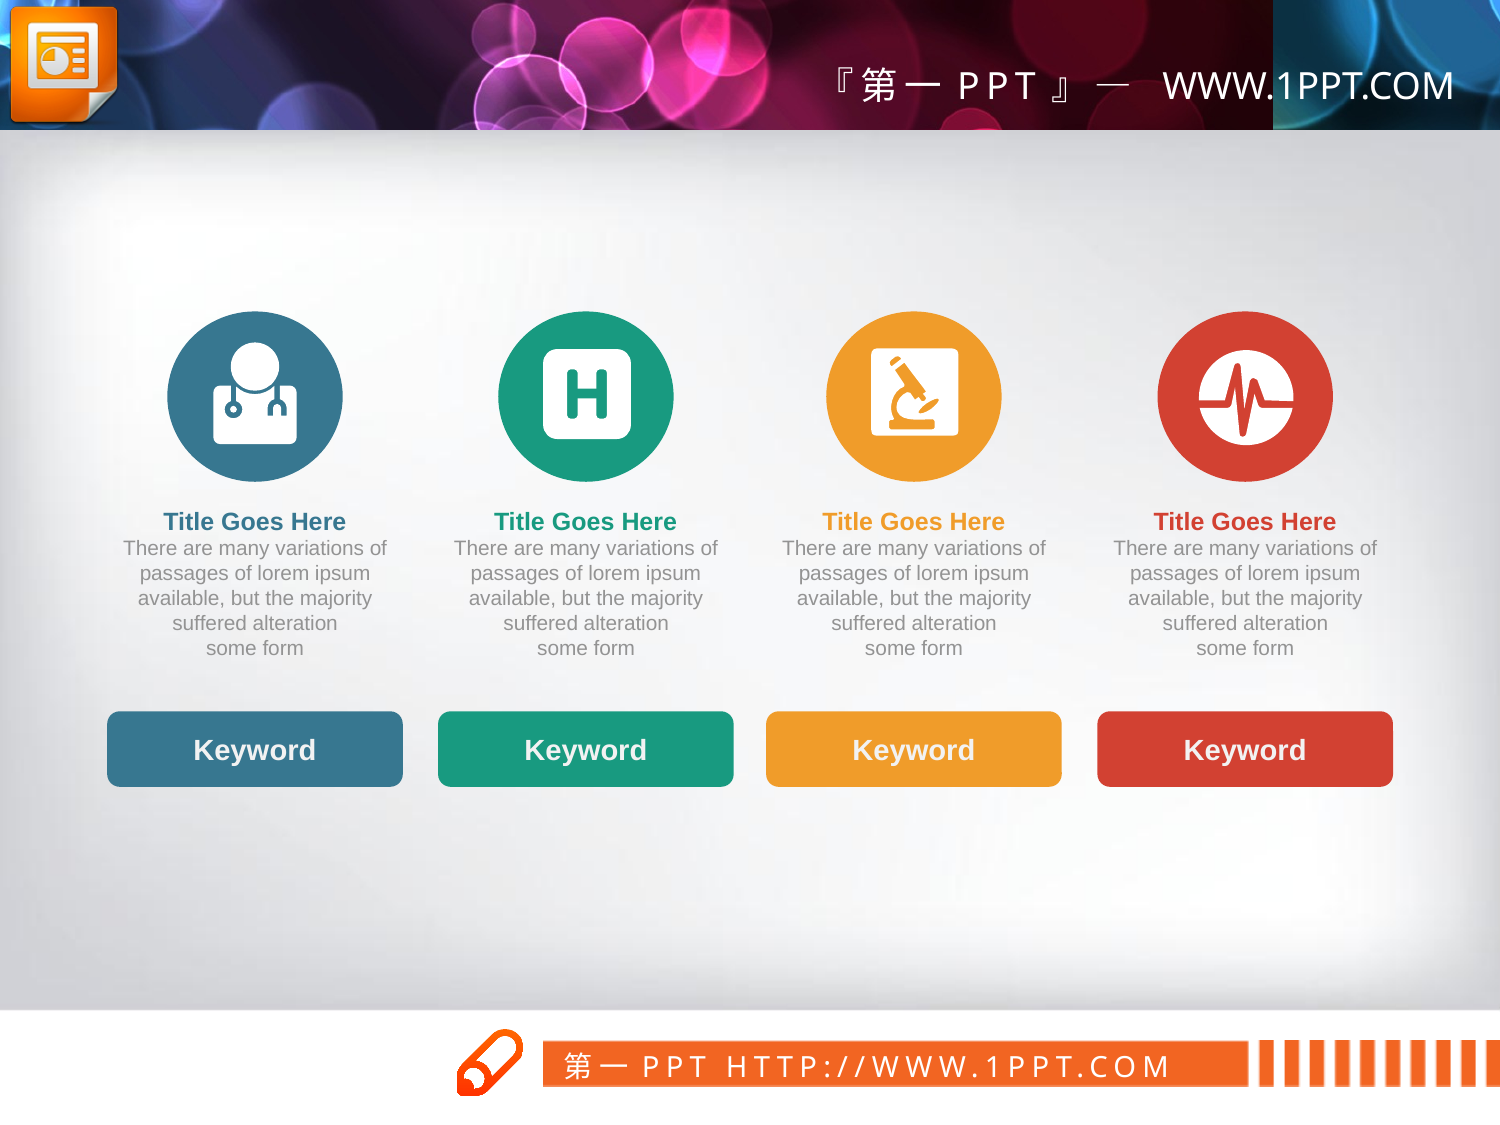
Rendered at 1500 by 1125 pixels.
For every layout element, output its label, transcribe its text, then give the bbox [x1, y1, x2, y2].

text_box Keyword [1097, 711, 1394, 787]
text_box [167, 311, 343, 482]
text_box [826, 311, 1002, 482]
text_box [778, 505, 1050, 662]
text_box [1109, 505, 1381, 662]
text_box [450, 505, 722, 662]
text_box Keyword [766, 711, 1062, 787]
text_box [1157, 311, 1333, 482]
text_box [871, 348, 959, 436]
picture [543, 1040, 1500, 1087]
picture [0, 0, 1500, 1012]
text_box Keyword [438, 711, 734, 787]
text_box Keyword [107, 711, 403, 787]
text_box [213, 342, 297, 445]
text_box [119, 505, 391, 662]
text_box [1198, 349, 1294, 446]
text_box [543, 349, 631, 440]
text_box [498, 311, 674, 482]
